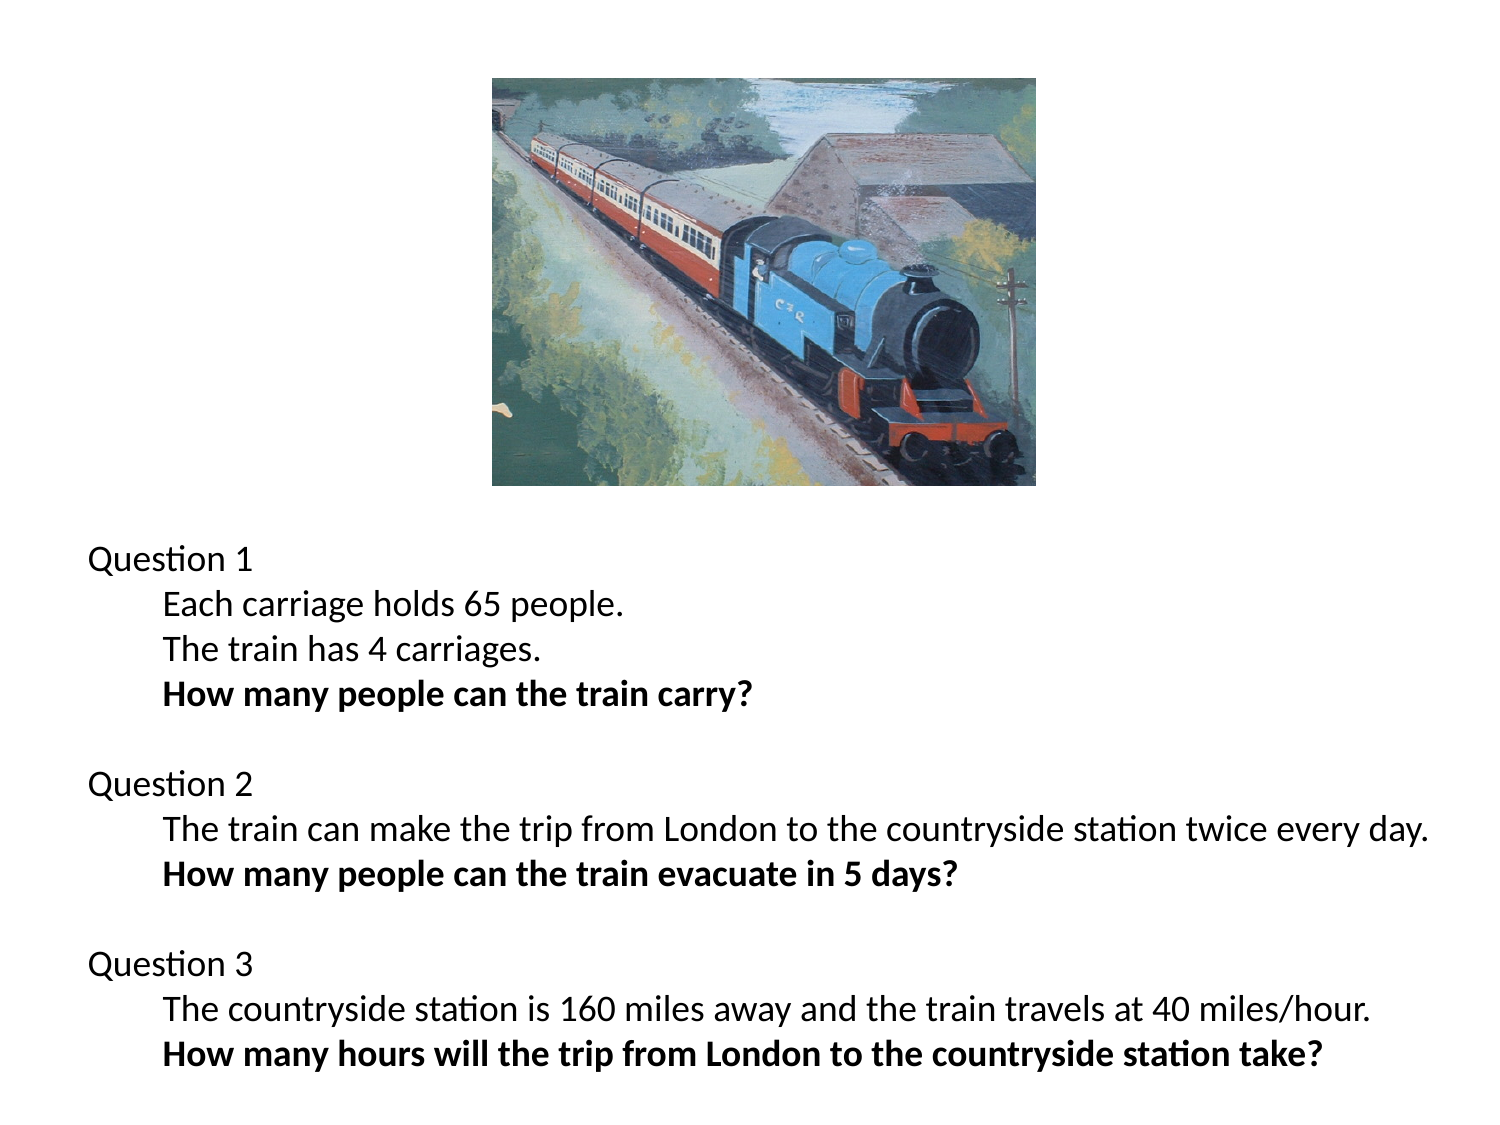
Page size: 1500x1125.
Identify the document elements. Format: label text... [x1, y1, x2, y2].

picture [491, 77, 1036, 486]
text_box Question 1 Each carriage holds 65 people. The train has 4 carriages. How many people can the train carry? Question 2 The train can make the trip from London to the countryside station twice every day. How many people can the train evacuate in 5 days? Question 3 The countryside station is 160 miles away and the train travels at 40 miles/hour. How many hours will the trip from London to the countryside station take? [72, 527, 1455, 1082]
